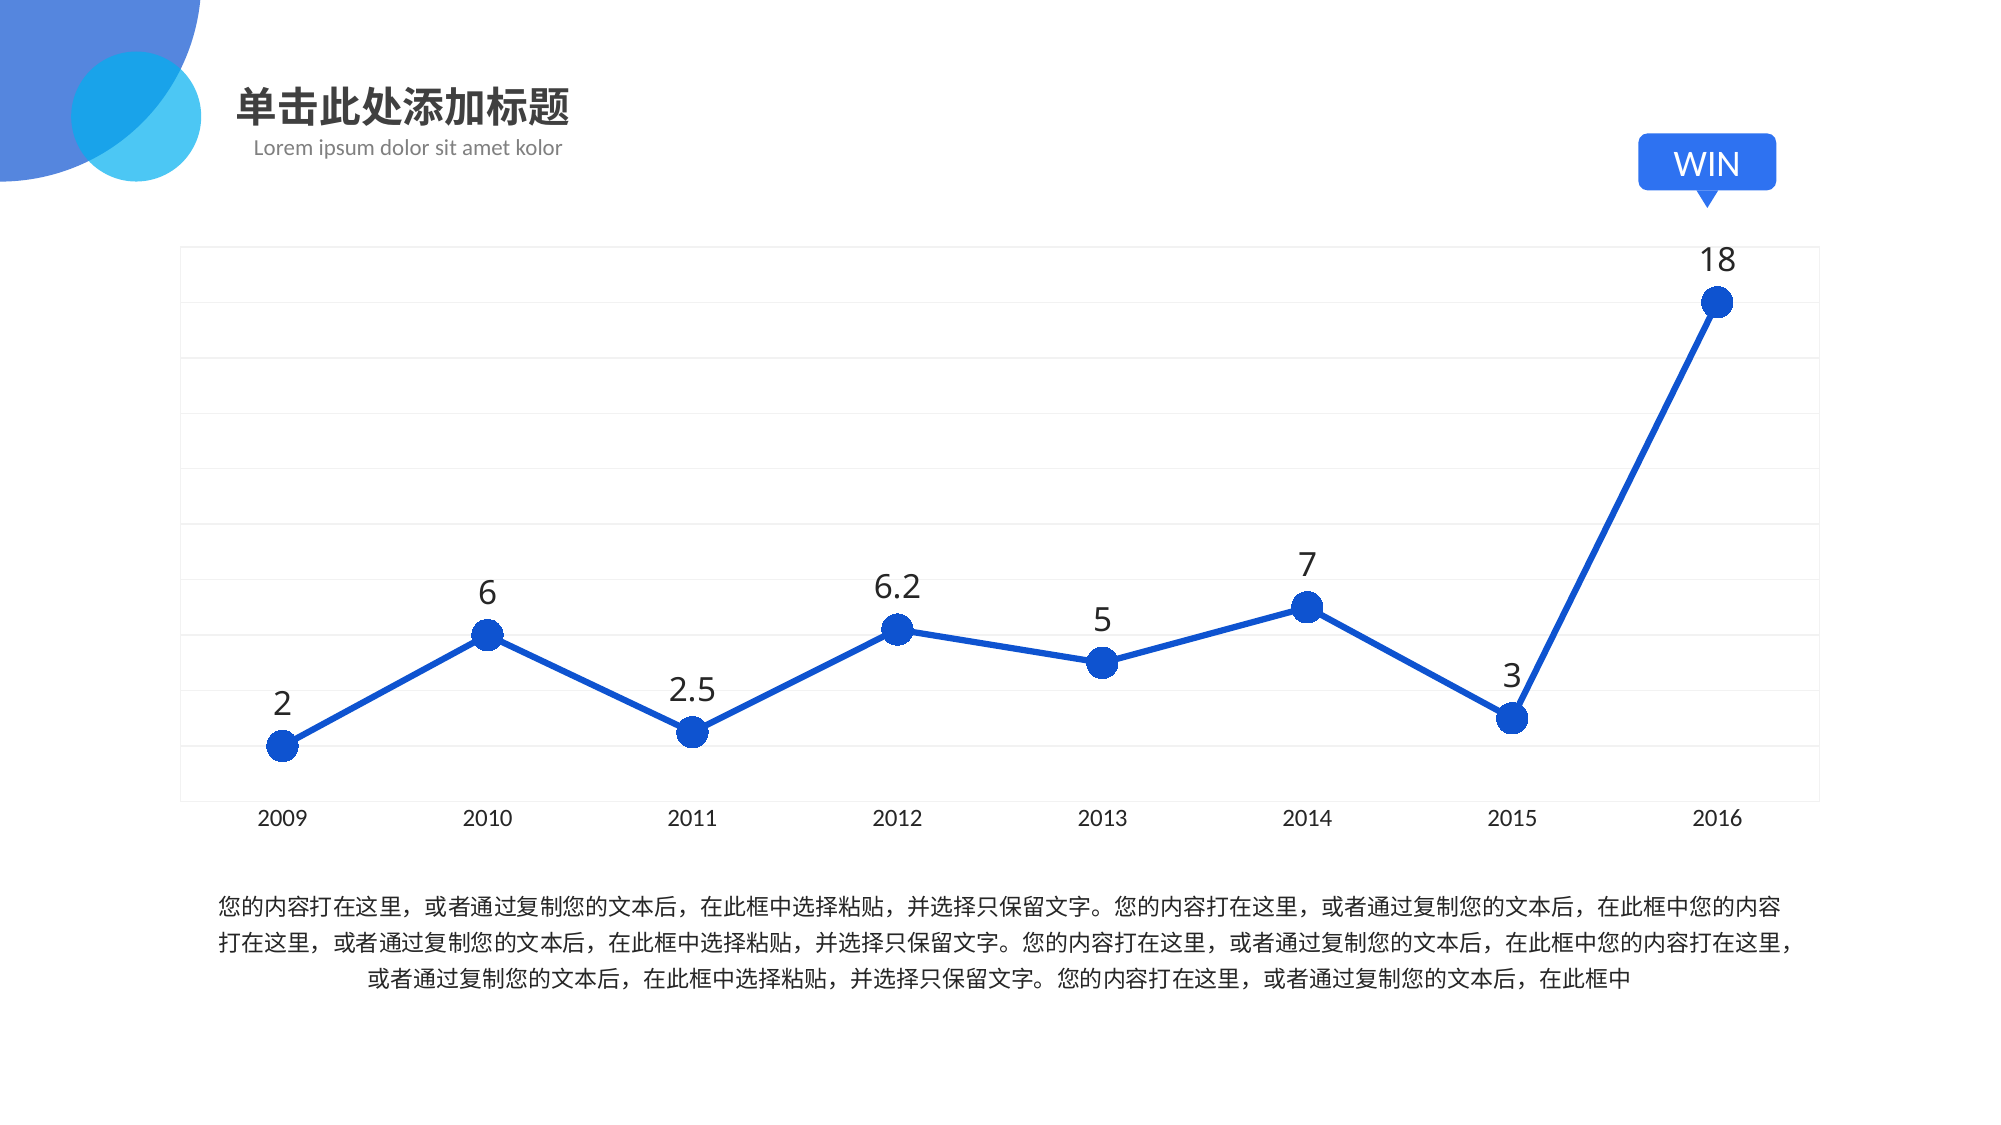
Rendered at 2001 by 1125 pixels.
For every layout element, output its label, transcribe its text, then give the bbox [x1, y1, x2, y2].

text_box 您的内容打在这里，或者通过复制您的文本后，在此框中选择粘贴，并选择只保留文字。您的内容打在这里，或者通过复制您的文本后，在此框中您的内容打在这里，或者通过复制您的文本后，在此框中选择粘贴，并选择只保留文字。您的内容打在这里，或者通过复制您的文本后，在此框中您的内容打在这里，或者通过复制您的文本后，在此框中选择粘贴，并选择只保留文字。您的内容打在这里，或者通过复制您的文本后，在此框中 [198, 877, 1802, 1000]
text_box 单击此处添加标题 [220, 73, 585, 139]
text_box Lorem ipsum dolor sit amet kolor [239, 125, 579, 168]
chart [156, 228, 1843, 866]
text_box [0, 0, 202, 183]
text_box [70, 50, 203, 183]
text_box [1638, 133, 1777, 209]
